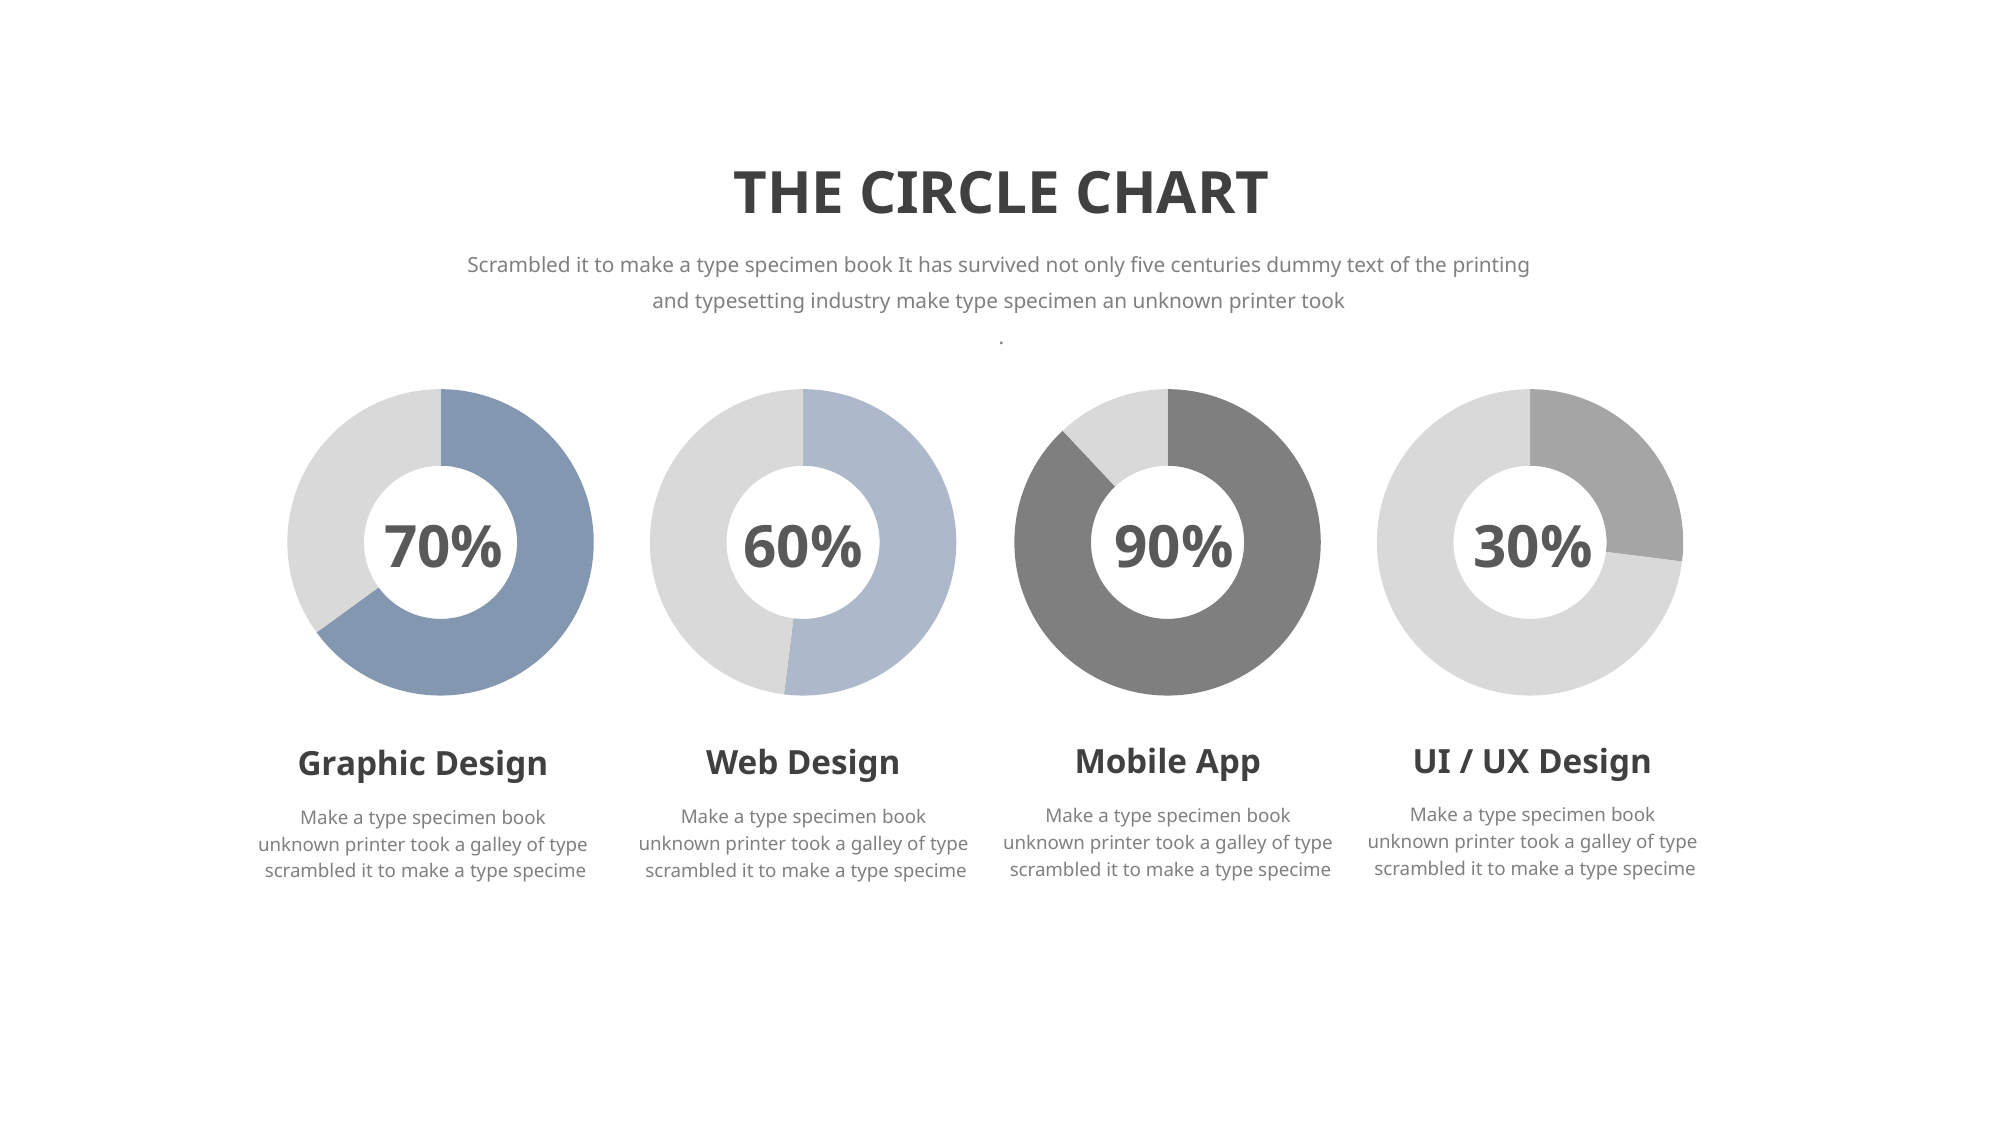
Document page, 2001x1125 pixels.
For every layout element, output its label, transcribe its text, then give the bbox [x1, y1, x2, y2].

text_box Make a type specimen book unknown printer took a galley of type scrambled it to make a type specime [1351, 764, 1713, 914]
text_box THE CIRCLE CHART [671, 147, 1331, 233]
text_box Make a type specimen book unknown printer took a galley of type scrambled it to make a type specime [987, 765, 1349, 914]
text_box Make a type specimen book unknown printer took a galley of type scrambled it to make a type specime [242, 767, 604, 916]
text_box Scrambled it to make a type specimen book It has survived not only five centuries dummy text of the printing and typesetting industry make type specimen an unknown printer took . [437, 233, 1565, 357]
text_box UI / UX Design [1384, 732, 1681, 764]
text_box Make a type specimen book unknown printer took a galley of type scrambled it to make a type specime [622, 766, 984, 915]
text_box Web Design [655, 734, 952, 766]
chart [177, 382, 1794, 702]
text_box Mobile App [1019, 733, 1316, 765]
text_box Graphic Design [274, 735, 571, 767]
